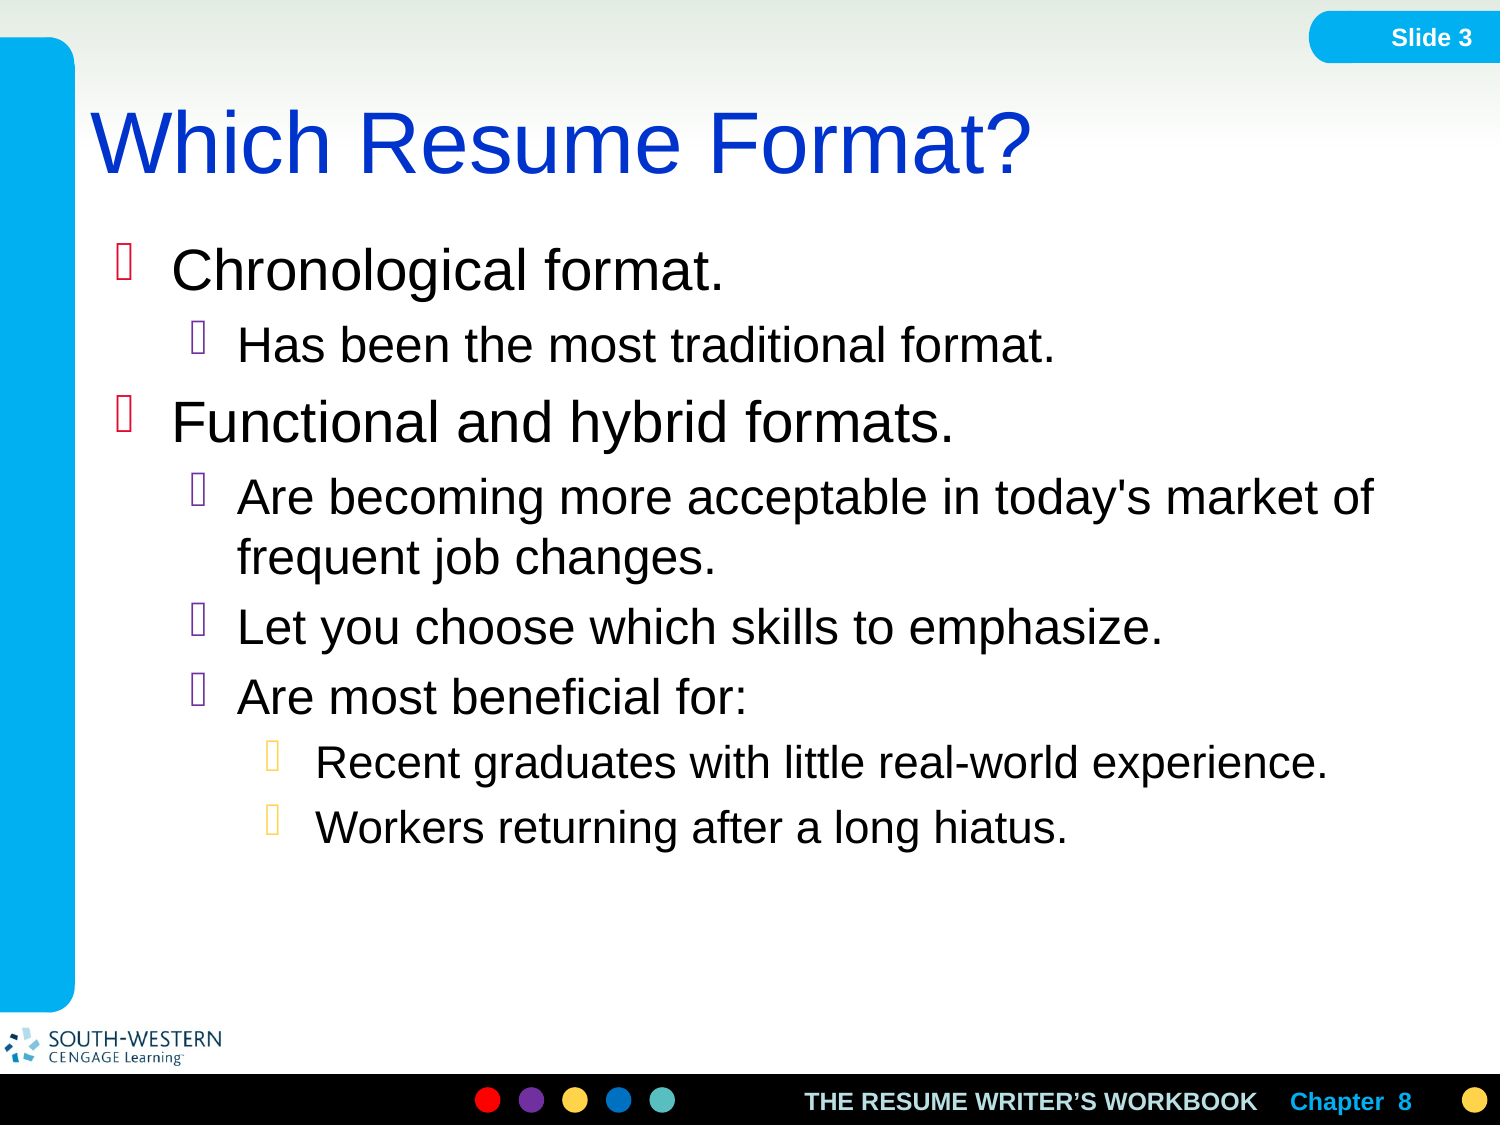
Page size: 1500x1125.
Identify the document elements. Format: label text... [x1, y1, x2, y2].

picture [0, 1022, 225, 1073]
footer Chapter 8 [1274, 1075, 1476, 1125]
list Chronological format. Has been the most traditional format. Functional and hybrid formats. Are becoming more acceptable in today's market of frequent job changes. Let you choose which skills to emphasize. Are most beneficial for: Recent graduates with little real-world experience. Workers returning after a long hiatus. [99, 224, 1451, 968]
title Which Resume Format? [74, 44, 1426, 233]
slide_number Slide 3 [1312, 13, 1488, 93]
